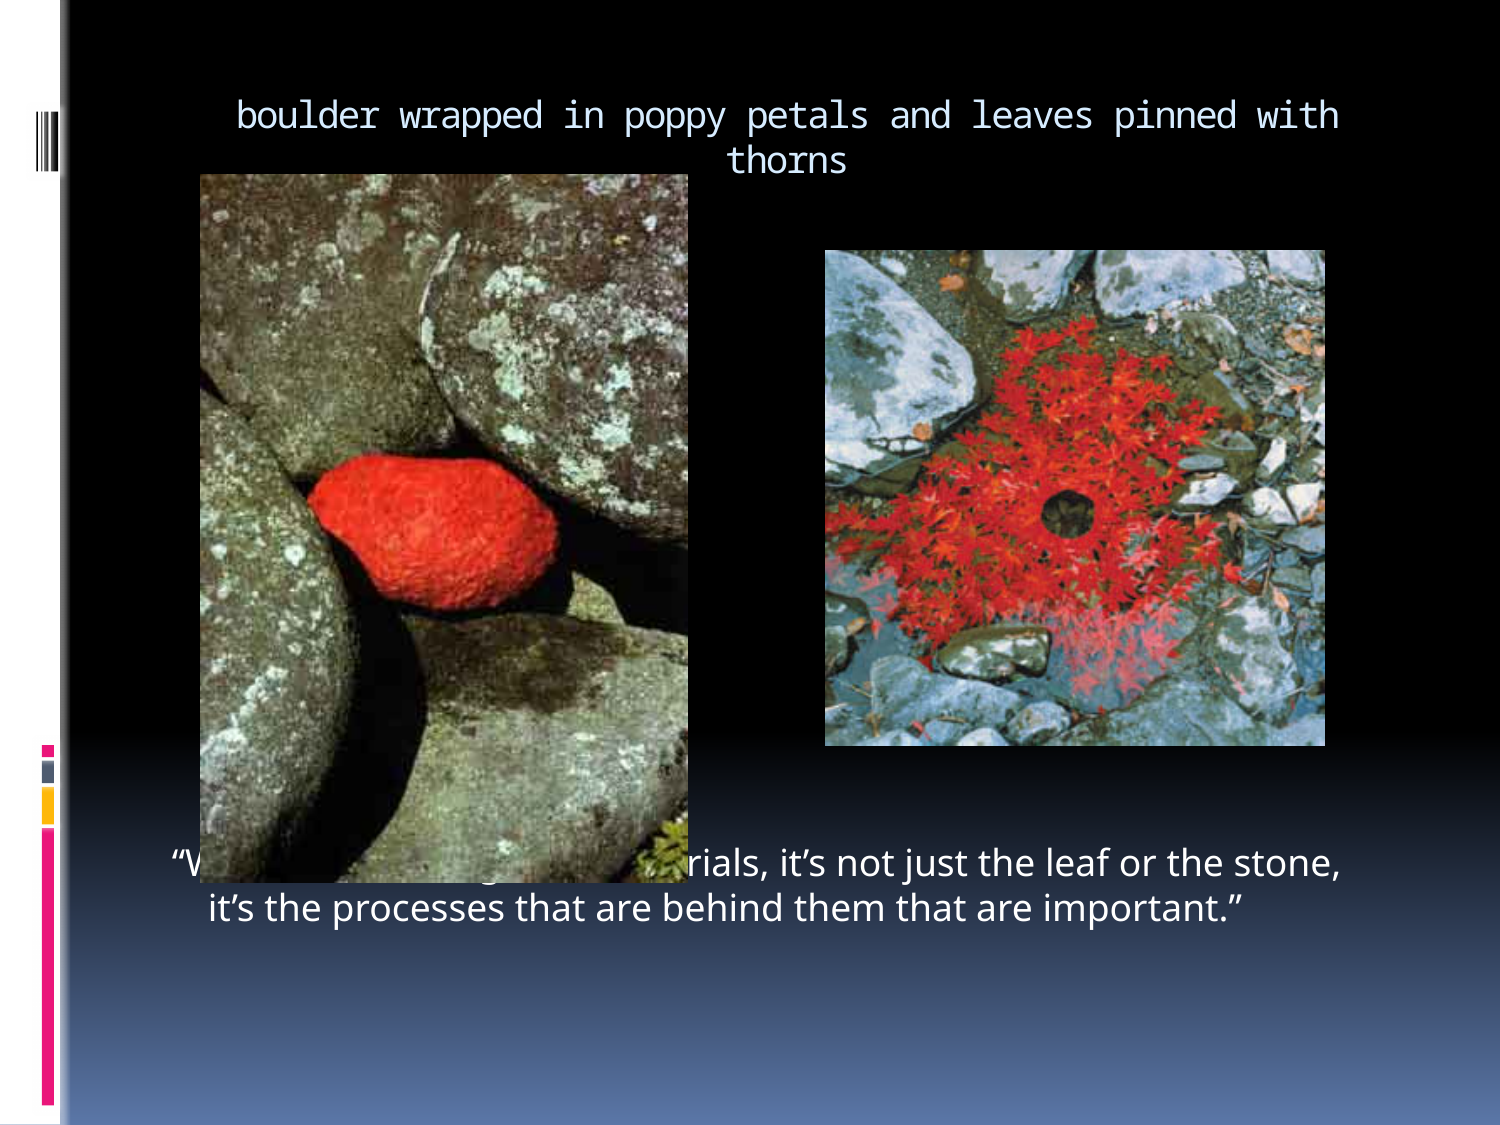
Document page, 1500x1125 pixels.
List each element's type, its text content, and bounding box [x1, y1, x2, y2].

title boulder wrapped in poppy petals and leaves pinned with thorns [150, 83, 1425, 234]
picture [824, 249, 1326, 746]
picture [199, 174, 688, 884]
list “When I’m working with materials, it’s not just the leaf or the stone, it’s the processes that are behind them that are important.” [150, 774, 1413, 963]
